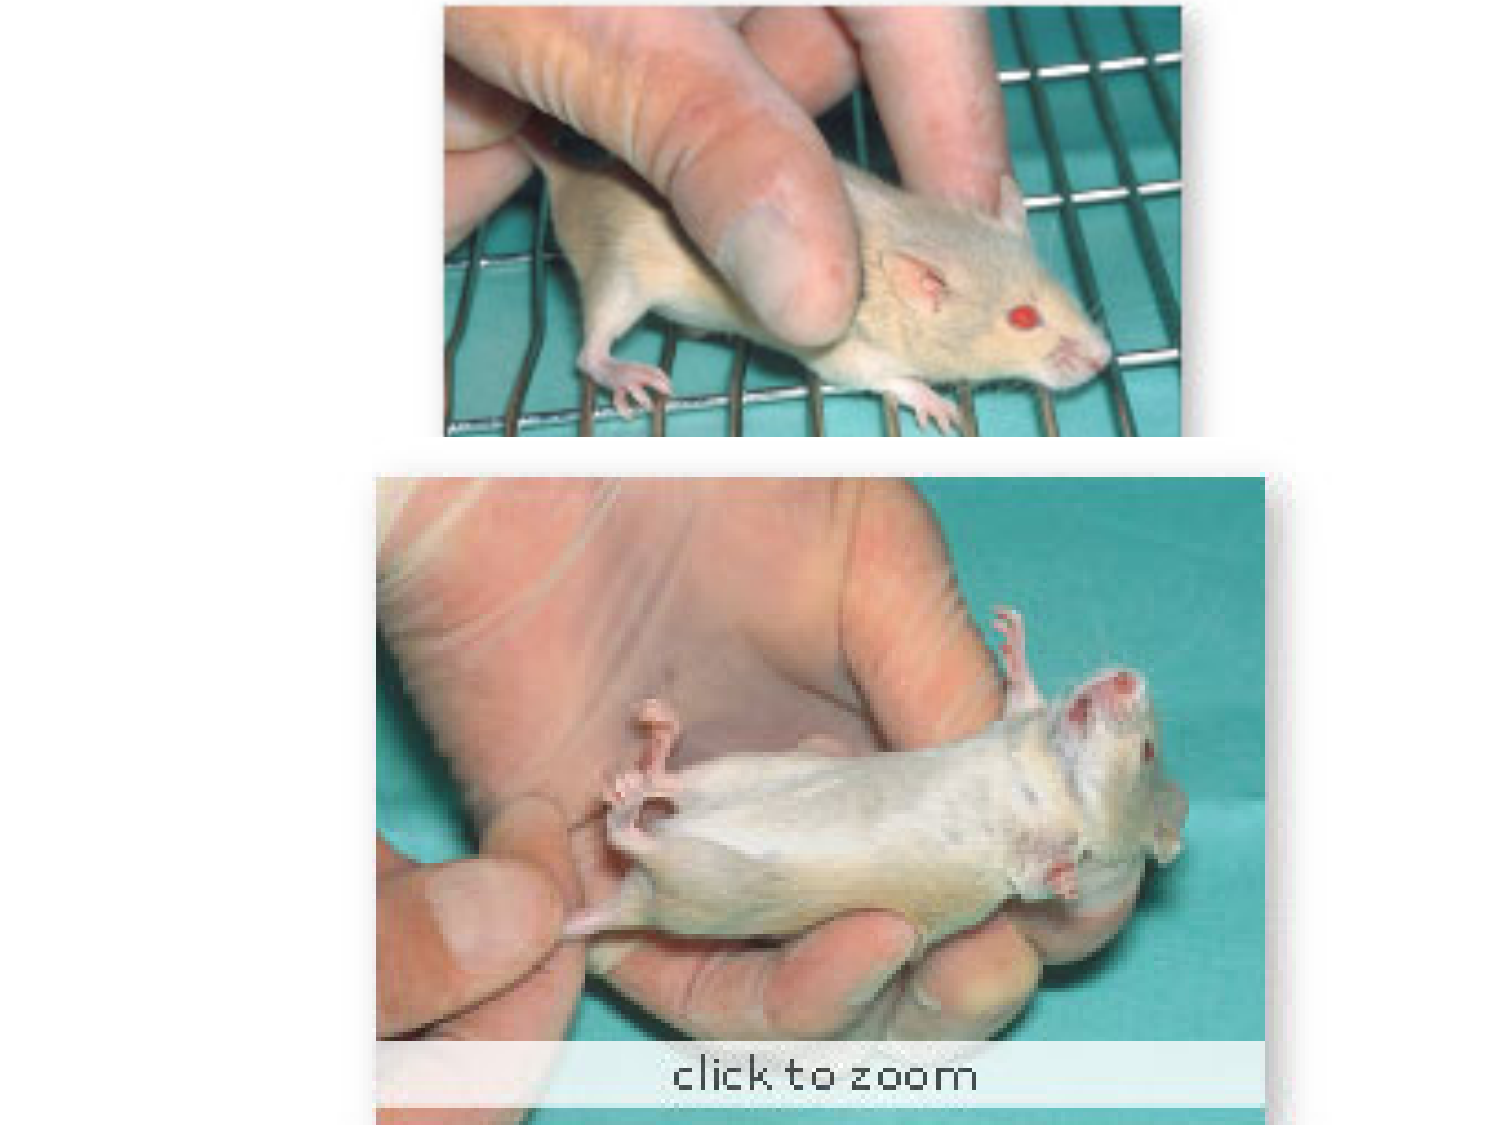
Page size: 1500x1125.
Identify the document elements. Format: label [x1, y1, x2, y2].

list [412, 0, 1239, 435]
picture [337, 437, 1332, 1125]
